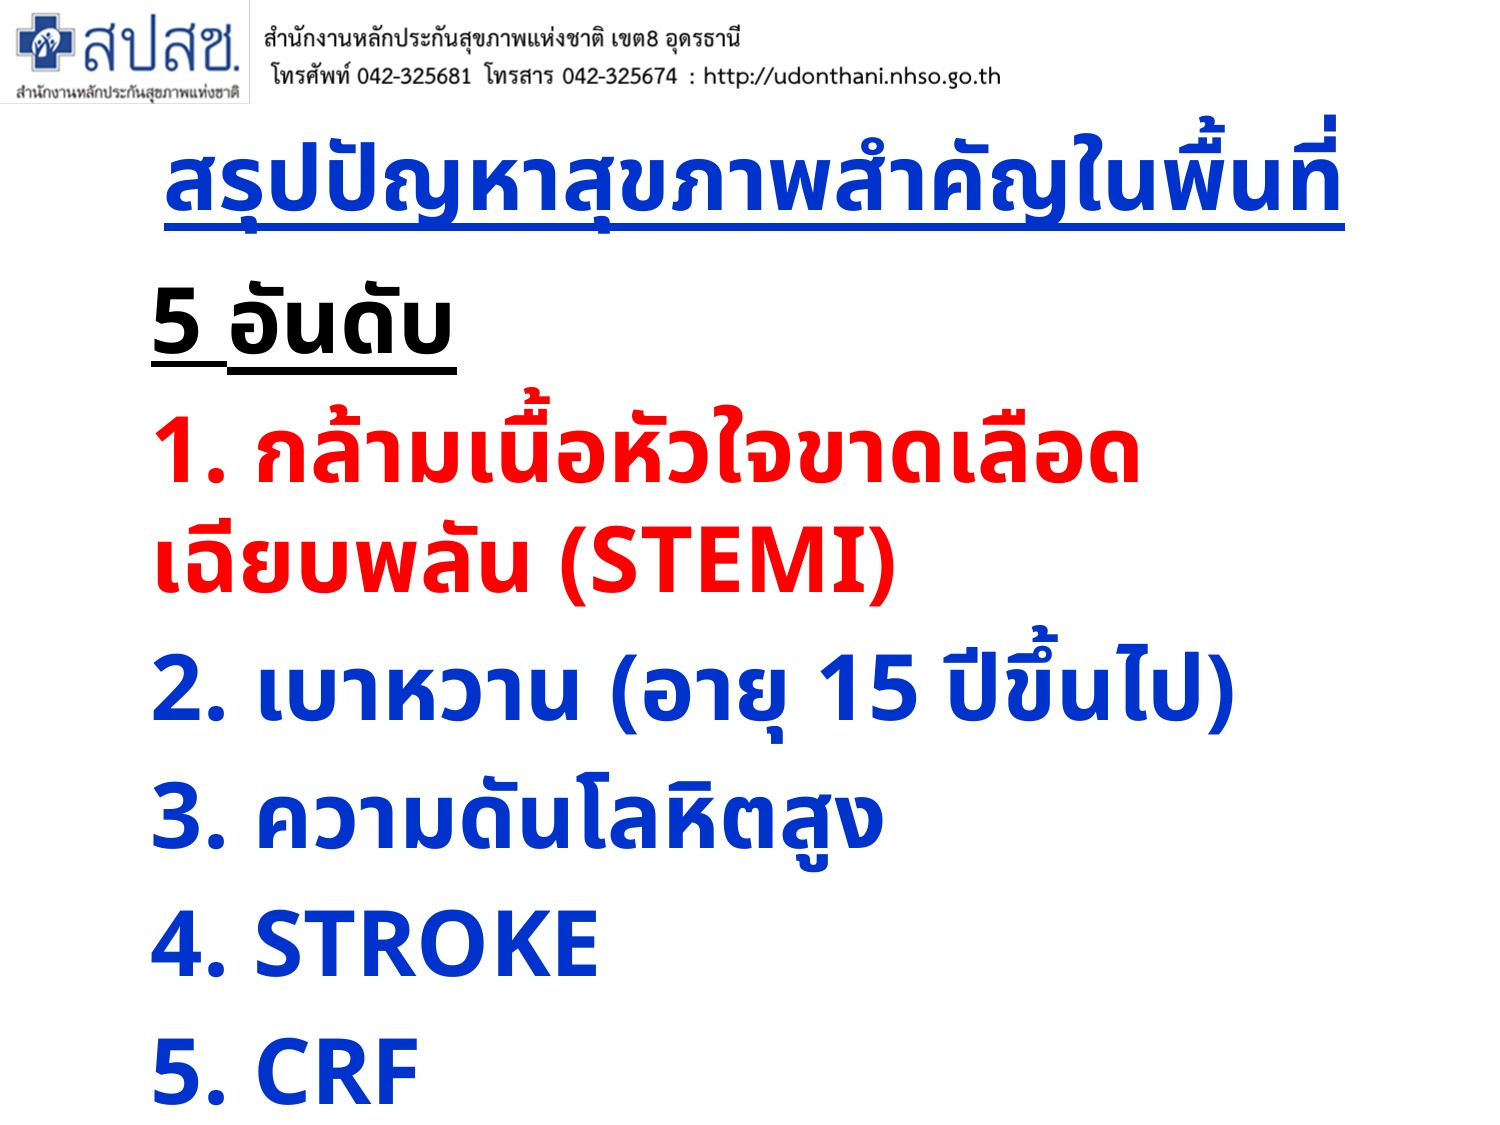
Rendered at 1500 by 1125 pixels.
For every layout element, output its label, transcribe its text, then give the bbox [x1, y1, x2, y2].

list 5 อันดับ 1. กล้ามเนื้อหัวใจขาดเลือดเฉียบพลัน (STEMI) 2. เบาหวาน (อายุ 15 ปีขึ้นไป) 3. ความดันโลหิตสูง 4. STROKE 5. CRF [135, 254, 1374, 1083]
title สรุปปัญหาสุขภาพสำคัญในพื้นที่ [135, 101, 1374, 246]
picture [0, 0, 1029, 118]
